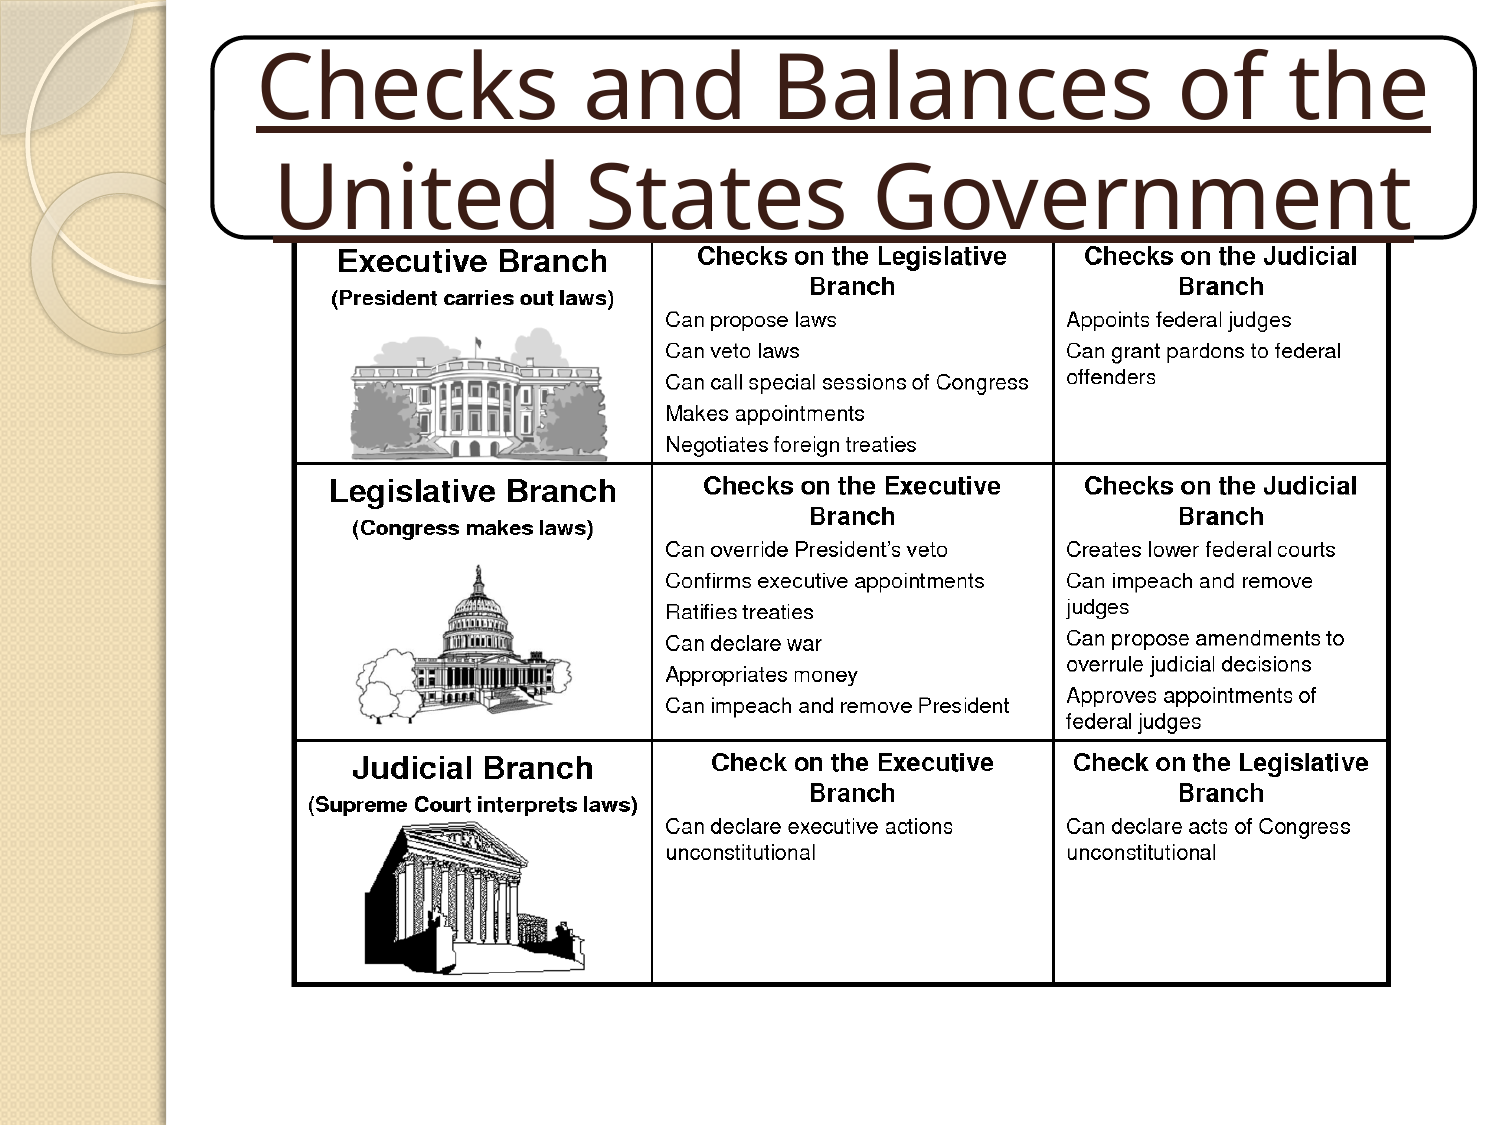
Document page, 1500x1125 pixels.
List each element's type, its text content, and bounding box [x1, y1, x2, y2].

text_box Checks and Balances of the United States Government [221, 35, 1466, 45]
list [174, 49, 1476, 1026]
